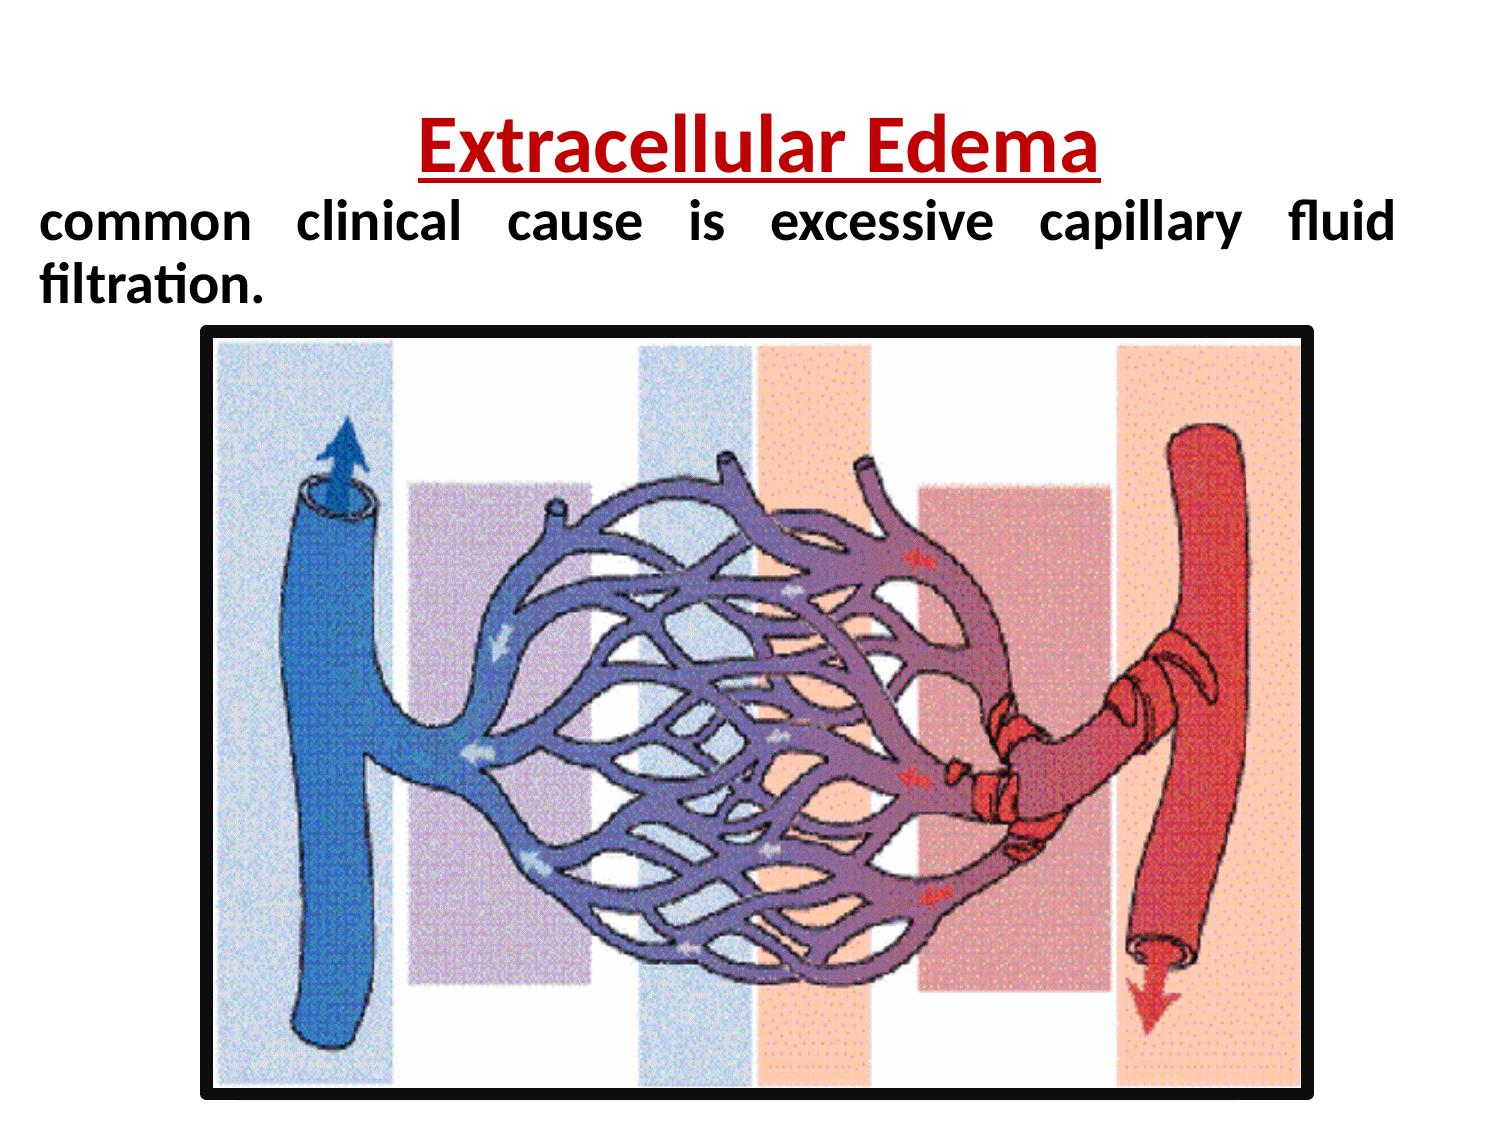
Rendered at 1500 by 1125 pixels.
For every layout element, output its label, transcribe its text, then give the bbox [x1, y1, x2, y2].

text_box common clinical cause is excessive capillary fluid filtration. [24, 112, 1413, 324]
title Extracellular Edema [75, 45, 1425, 233]
picture [212, 337, 1302, 1088]
